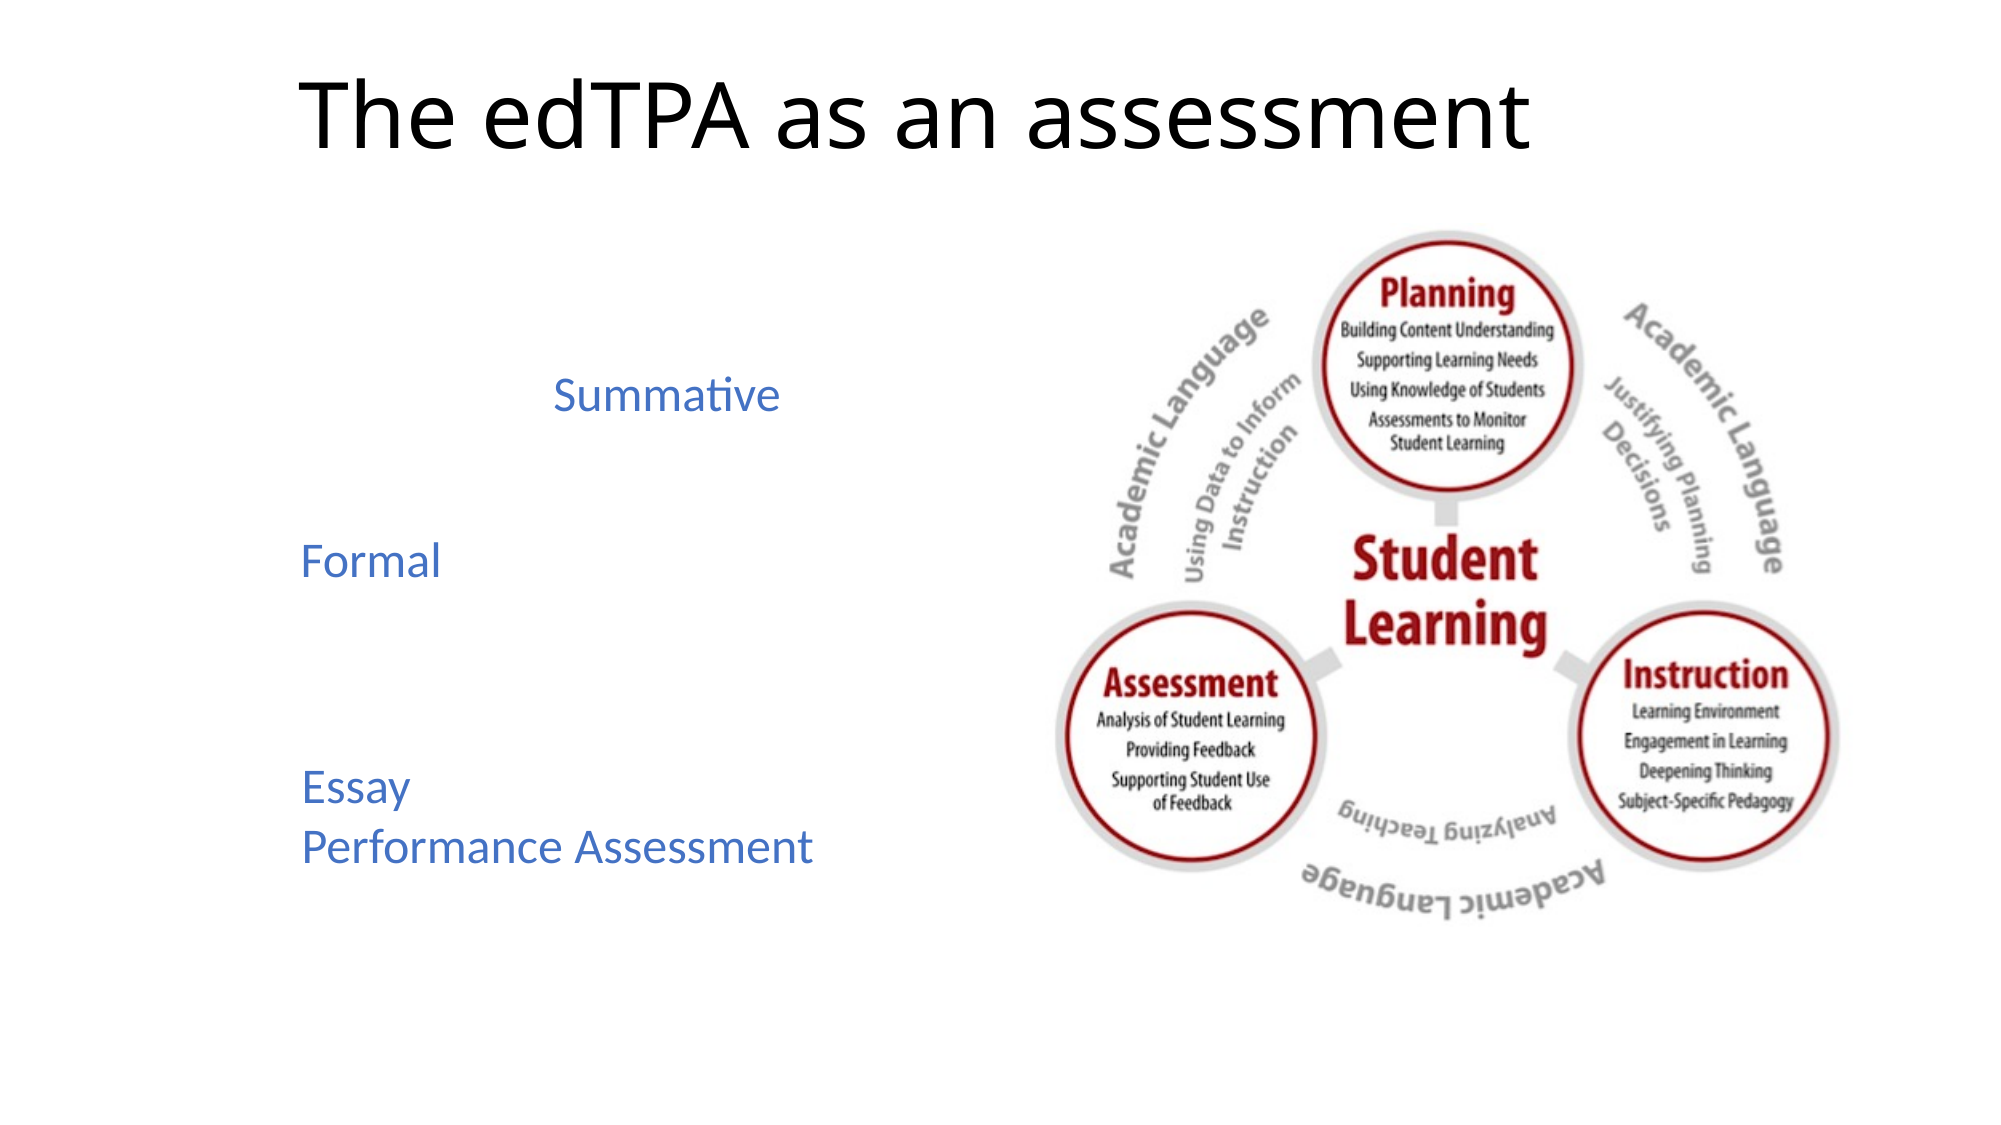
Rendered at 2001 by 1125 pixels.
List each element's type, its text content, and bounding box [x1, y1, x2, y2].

text_box Formal or Informal? [285, 519, 719, 595]
text_box The edTPA as an assessment [283, 0, 1784, 238]
text_box Formative or Summative? [268, 353, 820, 429]
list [1033, 223, 1868, 938]
text_box Selected Response? Essay? Performance Assessment? Personal Communication? [286, 686, 869, 941]
